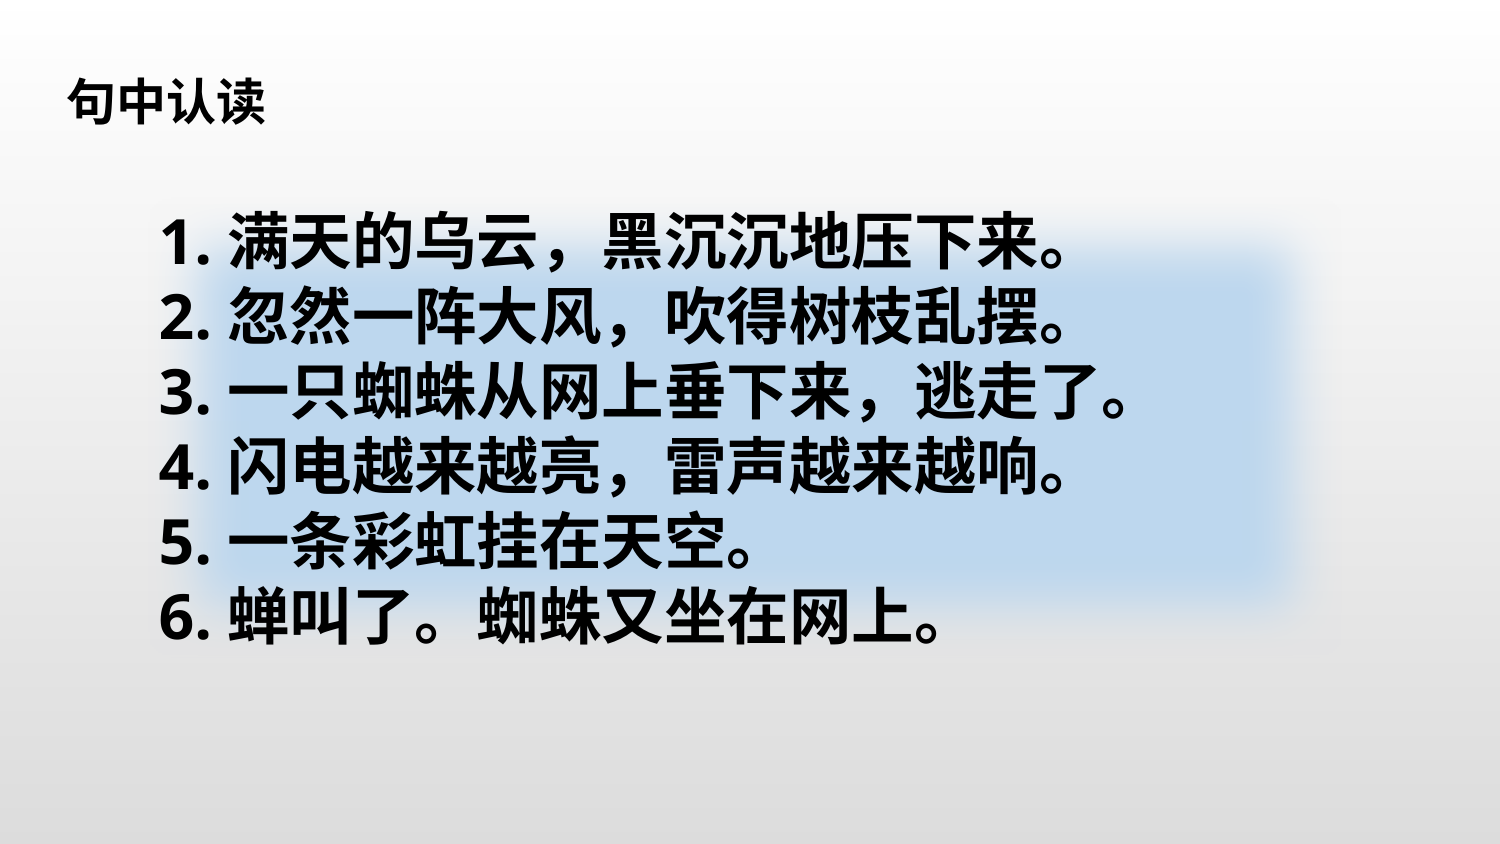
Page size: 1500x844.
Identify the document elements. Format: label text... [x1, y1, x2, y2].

text_box www.ypppt.com [227, 276, 1266, 581]
text_box 句中认读 [0, 71, 328, 134]
text_box 1.满天的乌云，黑沉沉地压下来。 2.忽然一阵大风，吹得树枝乱摆。 3.一只蜘蛛从网上垂下来，逃走了。 4.闪电越来越亮，雷声越来越响。 5.一条彩虹挂在天空。 6.蝉叫了。蜘蛛又坐在网上。 [238, 288, 1255, 569]
